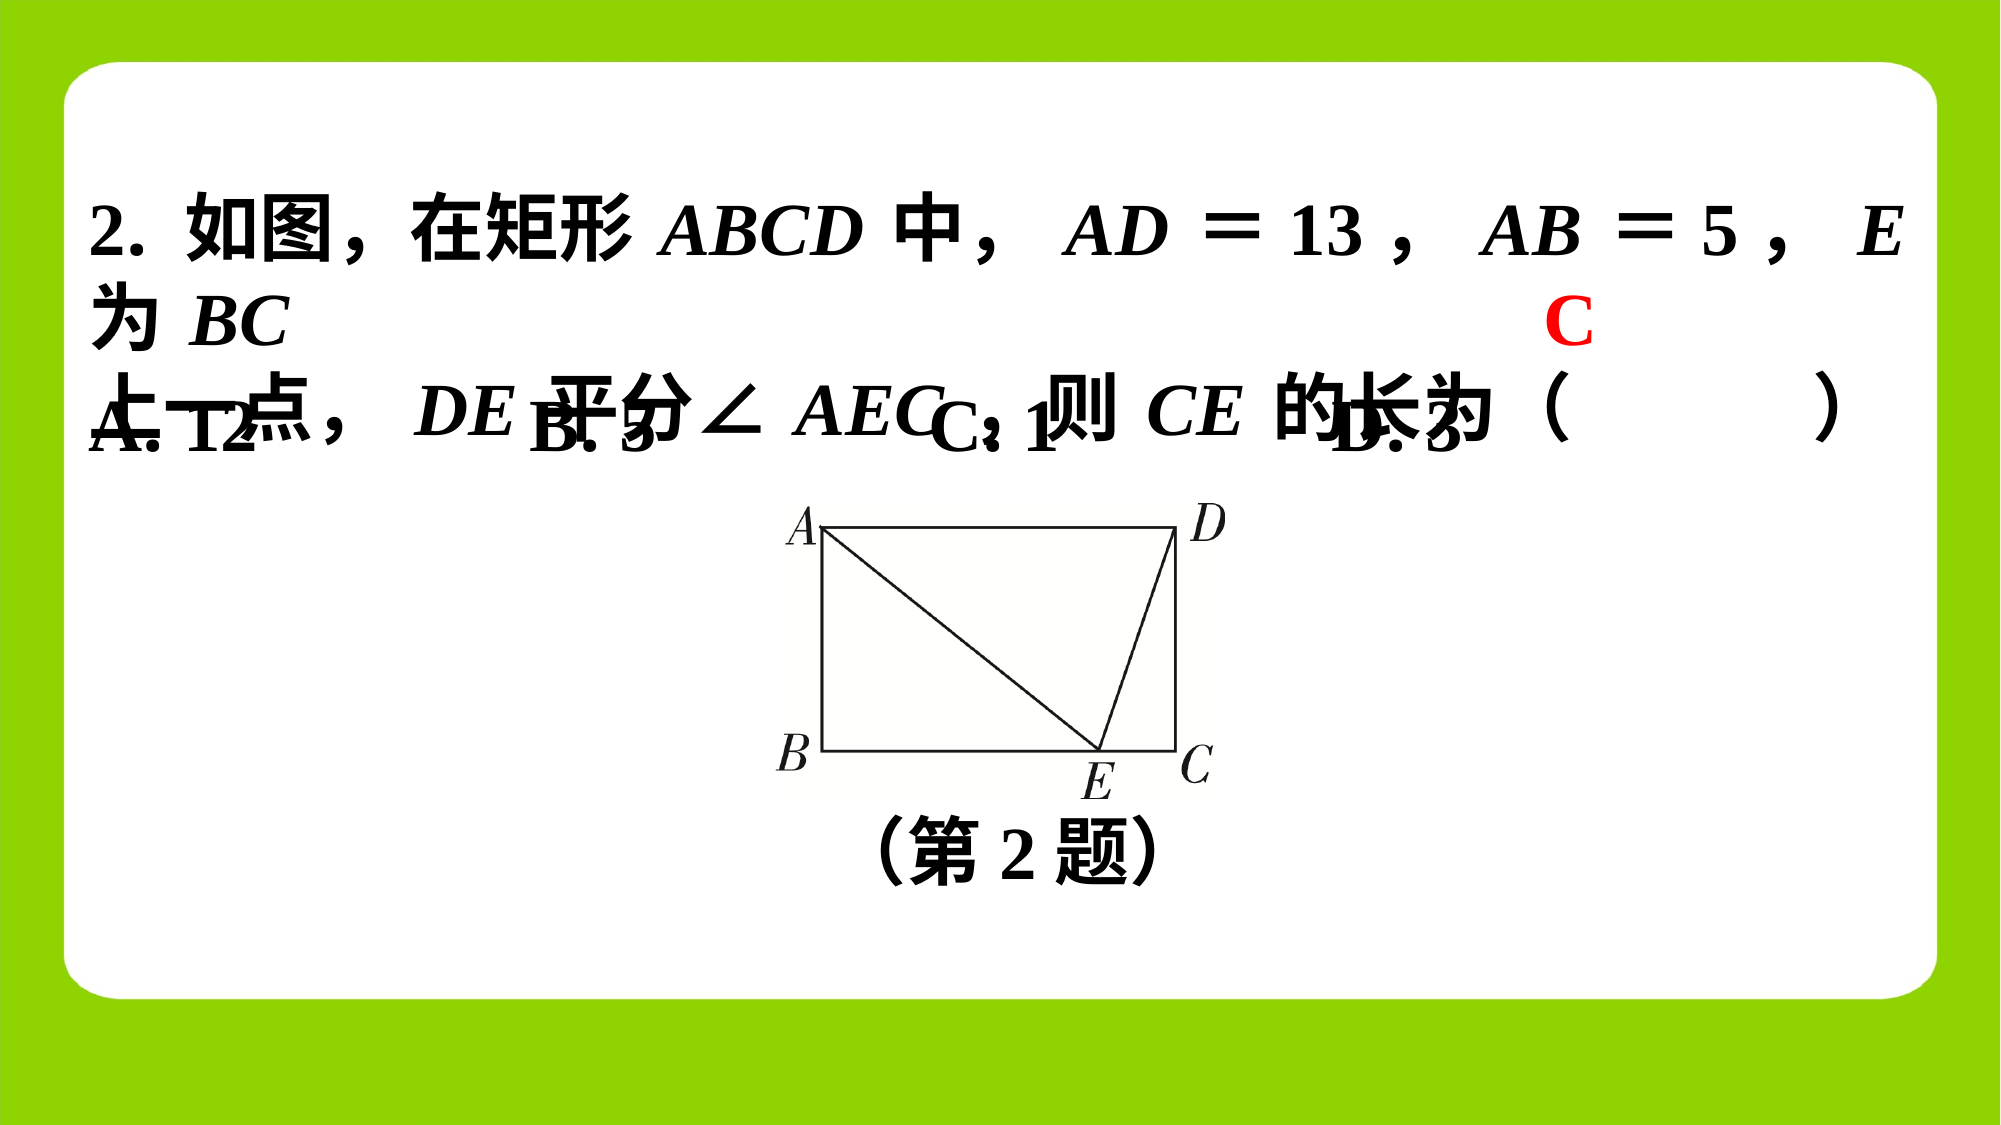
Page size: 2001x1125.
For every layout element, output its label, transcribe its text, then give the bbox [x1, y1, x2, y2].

picture [0, 0, 2001, 1125]
table_header A. 12 [89, 371, 529, 473]
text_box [775, 503, 1225, 896]
table_header B. 5 [529, 371, 928, 473]
text_box 2. 如图，在矩形ABCD中，AD＝13，AB＝5，E为BC 上一点，DE平分∠AEC，则CE的长为（ C ） [88, 180, 1974, 363]
text_box C [1528, 262, 1613, 369]
table_header D. 3 [1331, 371, 1582, 473]
table_header C. 1 [928, 371, 1331, 473]
